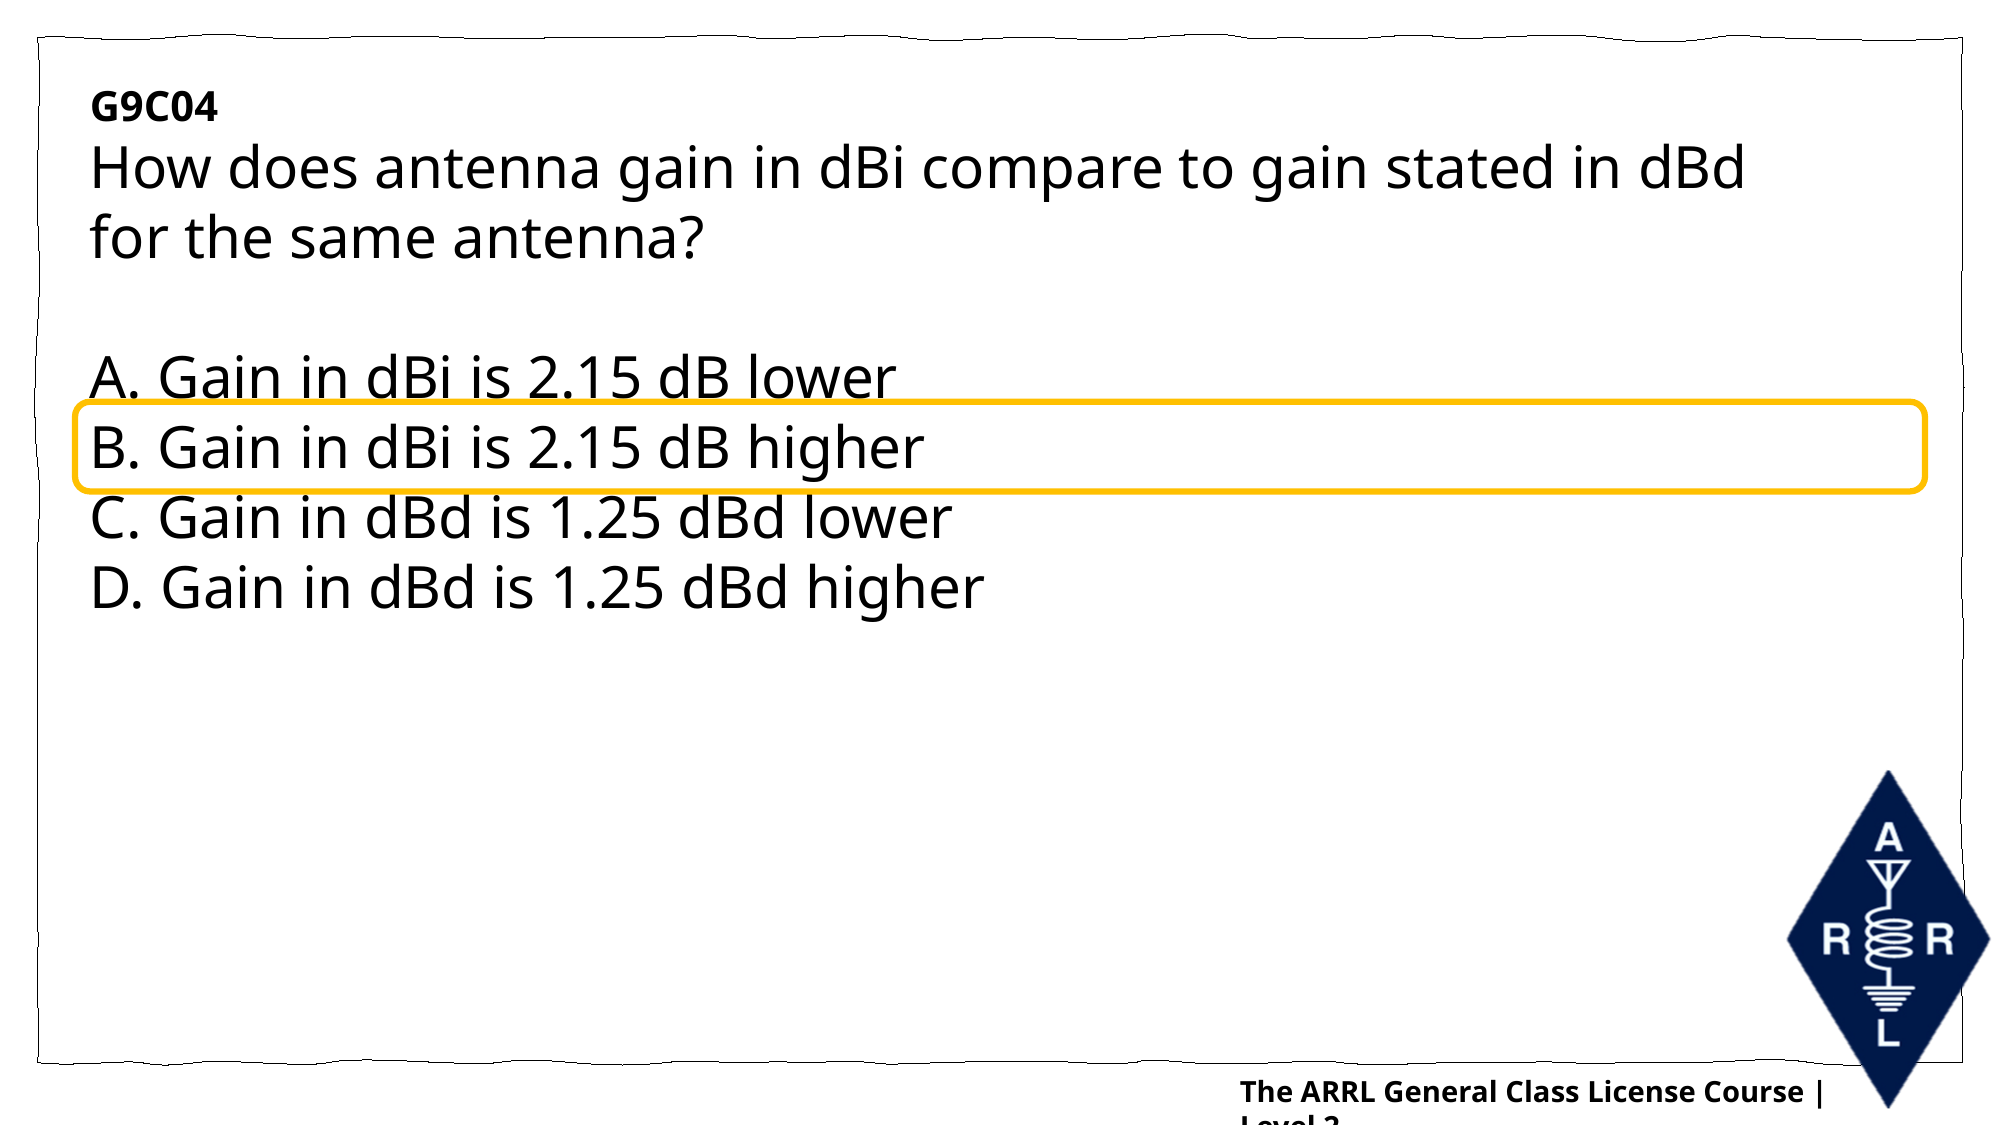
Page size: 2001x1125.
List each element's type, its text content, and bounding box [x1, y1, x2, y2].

text_box G9C04 How does antenna gain in dBi compare to gain stated in dBd for the same antenna? A. Gain in dBi is 2.15 dB lower B. Gain in dBi is 2.15 dB higher C. Gain in dBd is 1.25 dBd lower D. Gain in dBd is 1.25 dBd higher [75, 485, 1850, 628]
picture [1773, 752, 1999, 1125]
text_box [73, 400, 1927, 493]
text_box G9C04 How does antenna gain in dBi compare to gain stated in dBd for the same antenna? A. Gain in dBi is 2.15 dB lower B. Gain in dBi is 2.15 dB higher C. Gain in dBd is 1.25 dBd lower D. Gain in dBd is 1.25 dBd higher [75, 72, 1850, 408]
